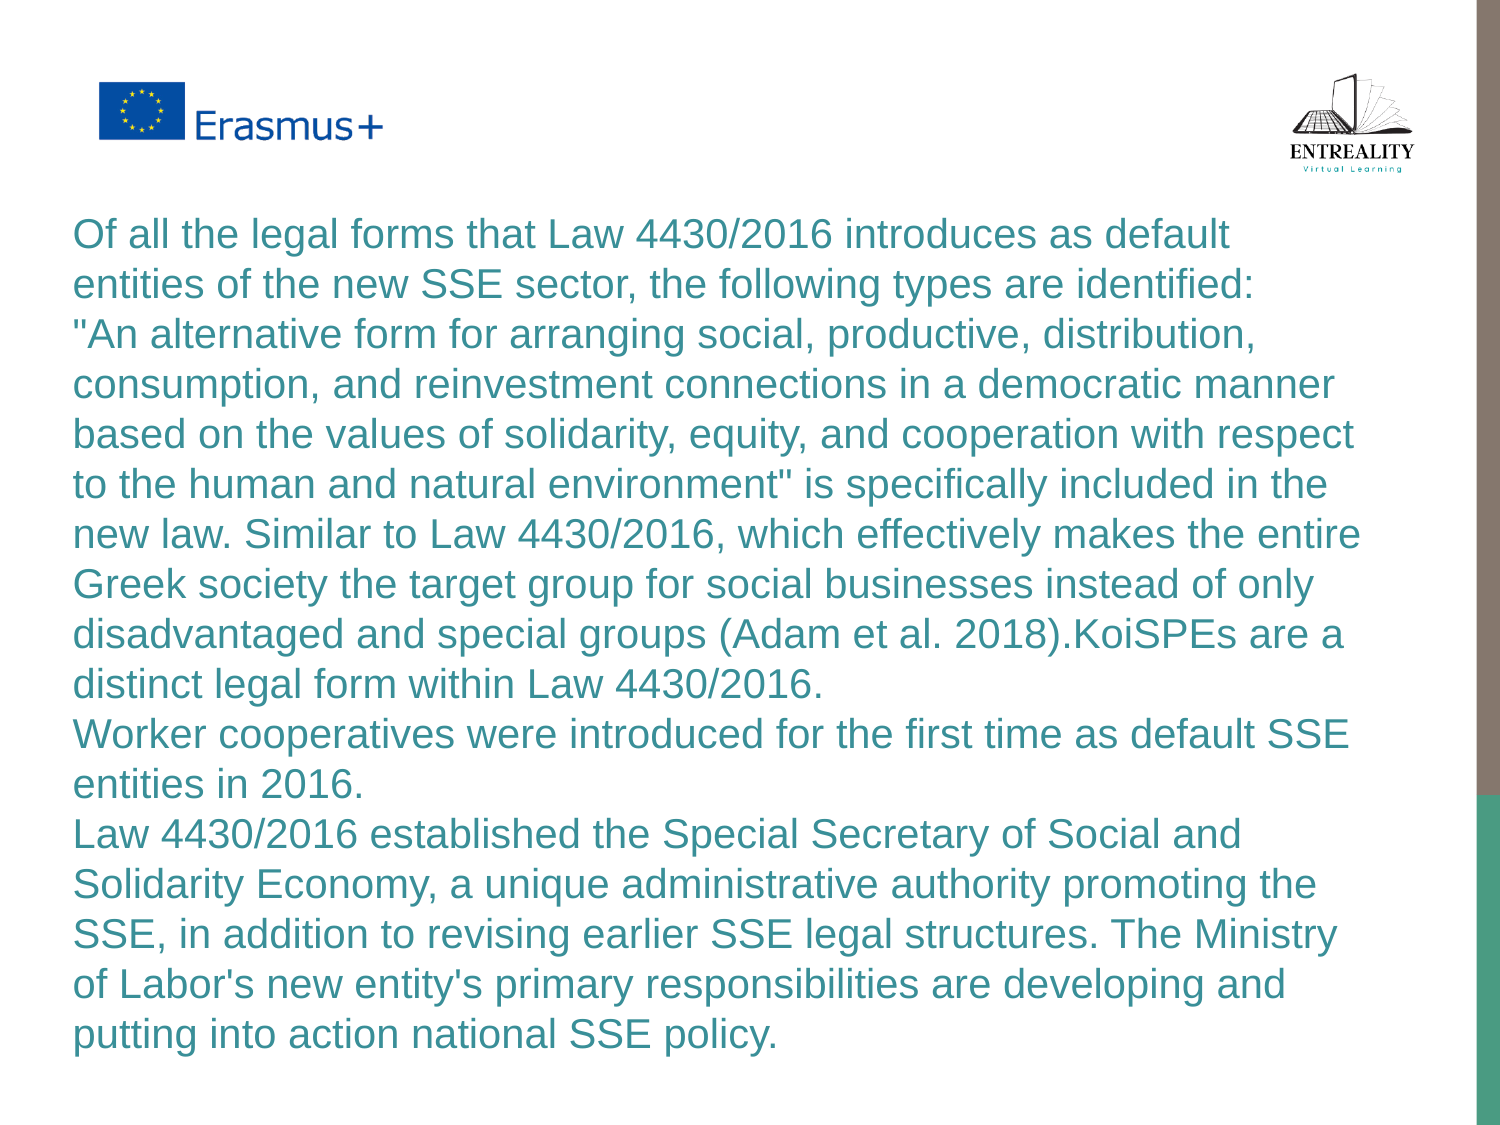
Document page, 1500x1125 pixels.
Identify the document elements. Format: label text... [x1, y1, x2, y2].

picture [1246, 17, 1458, 229]
picture [81, 64, 399, 156]
title Of all the legal forms that Law 4430/2016 introduces as default entities of the new SSE sector, the following types are identified: "An alternative form for arranging social, productive, distribution, consumption, and reinvestment connections in a democratic manner based on the values of solidarity, equity, and cooperation with respect to the human and natural environment" is specifically included in the new law. Similar to Law 4430/2016, which effectively makes the entire Greek society the target group for social businesses instead of only disadvantaged and special groups (Adam et al. 2018).KoiSPEs are a distinct legal form within Law 4430/2016. Worker cooperatives were introduced for the first time as default SSE entities in 2016. Law 4430/2016 established the Special Secretary of Social and Solidarity Economy, a unique administrative authority promoting the SSE, in addition to revising earlier SSE legal structures. The Ministry of Labor's new entity's primary responsibilities are developing and putting into action national SSE policy. [57, 243, 1382, 1020]
subtitle [105, 656, 1301, 751]
